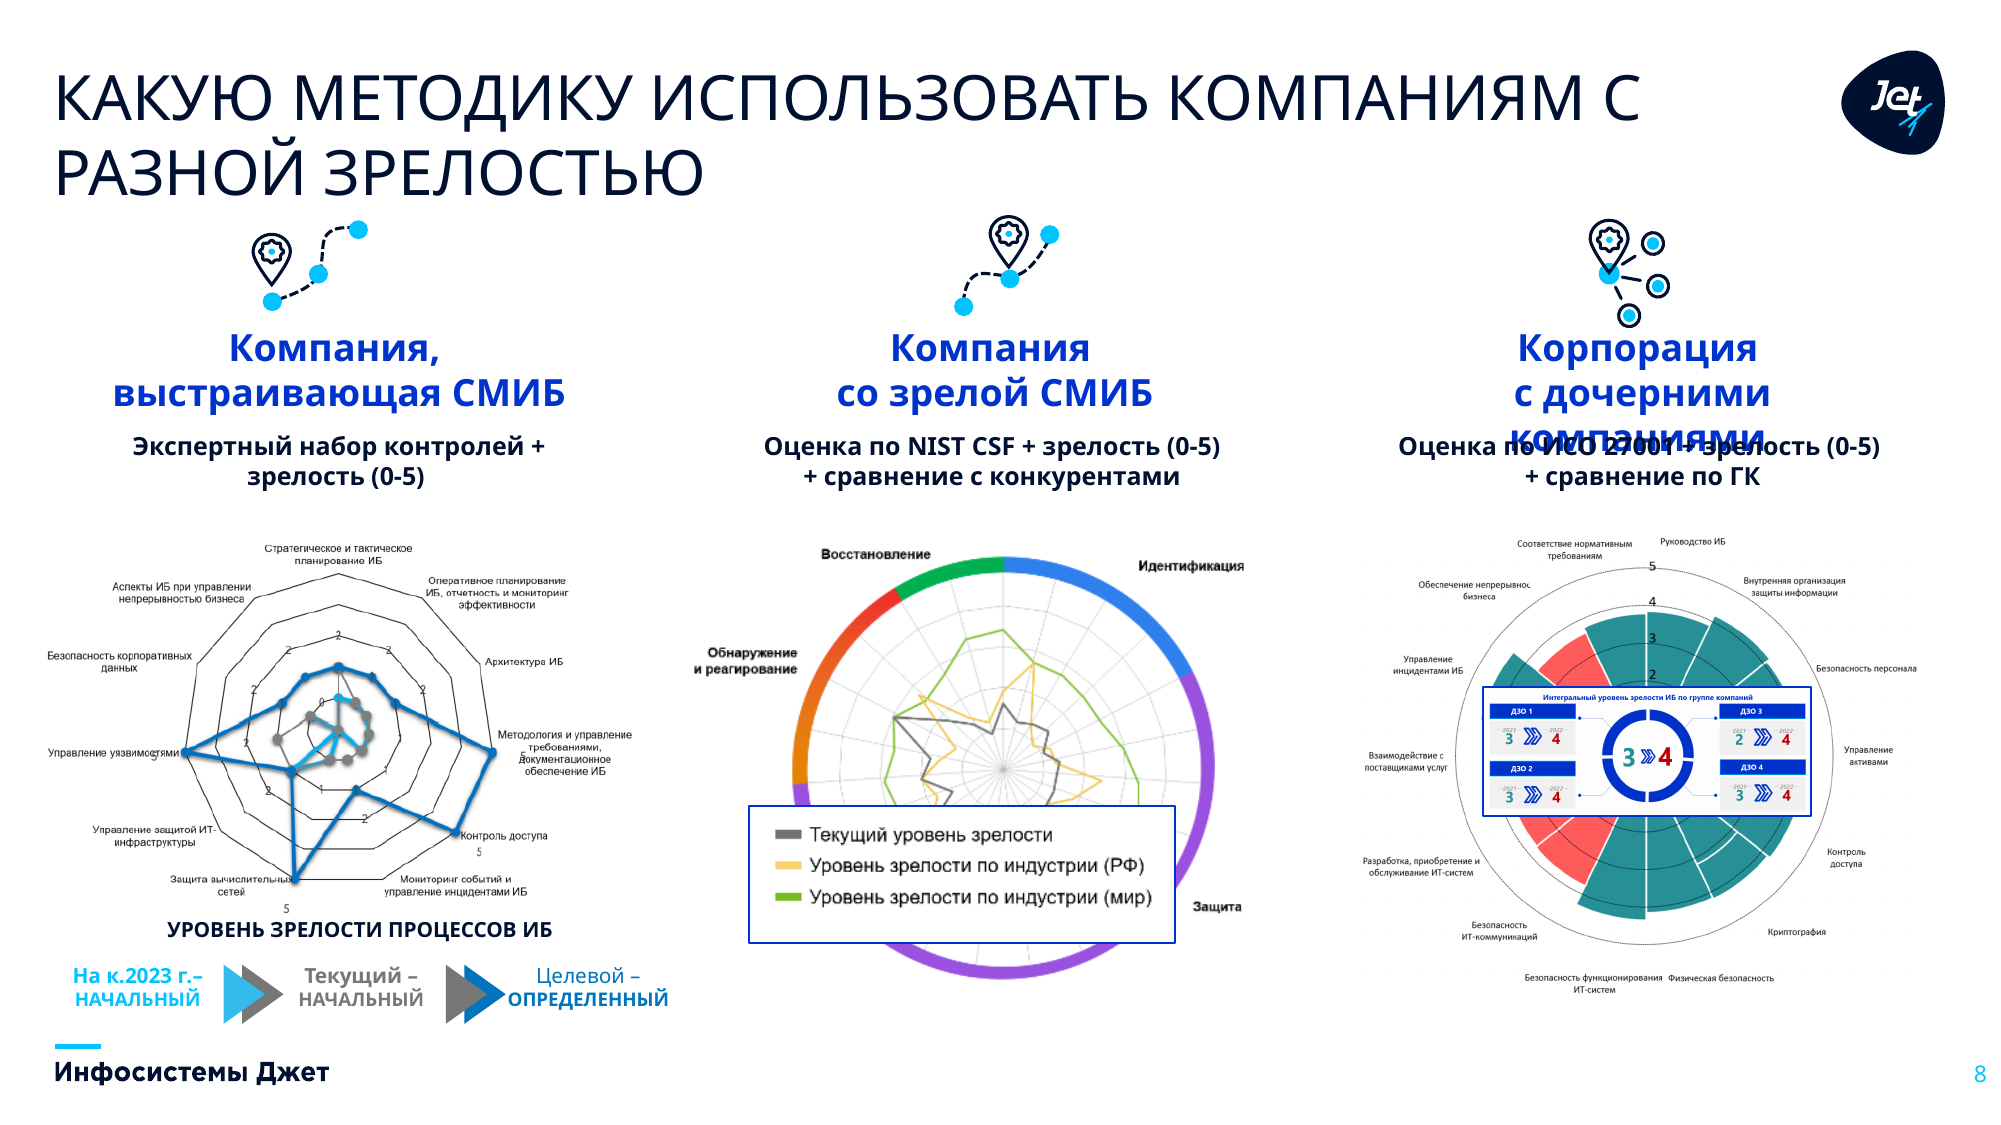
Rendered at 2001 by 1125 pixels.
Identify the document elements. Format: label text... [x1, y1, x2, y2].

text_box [1343, 220, 1929, 1003]
title Какую методику использовать компаниям с разной зрелостью [38, 50, 1682, 209]
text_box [675, 216, 1292, 1006]
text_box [38, 220, 691, 1024]
